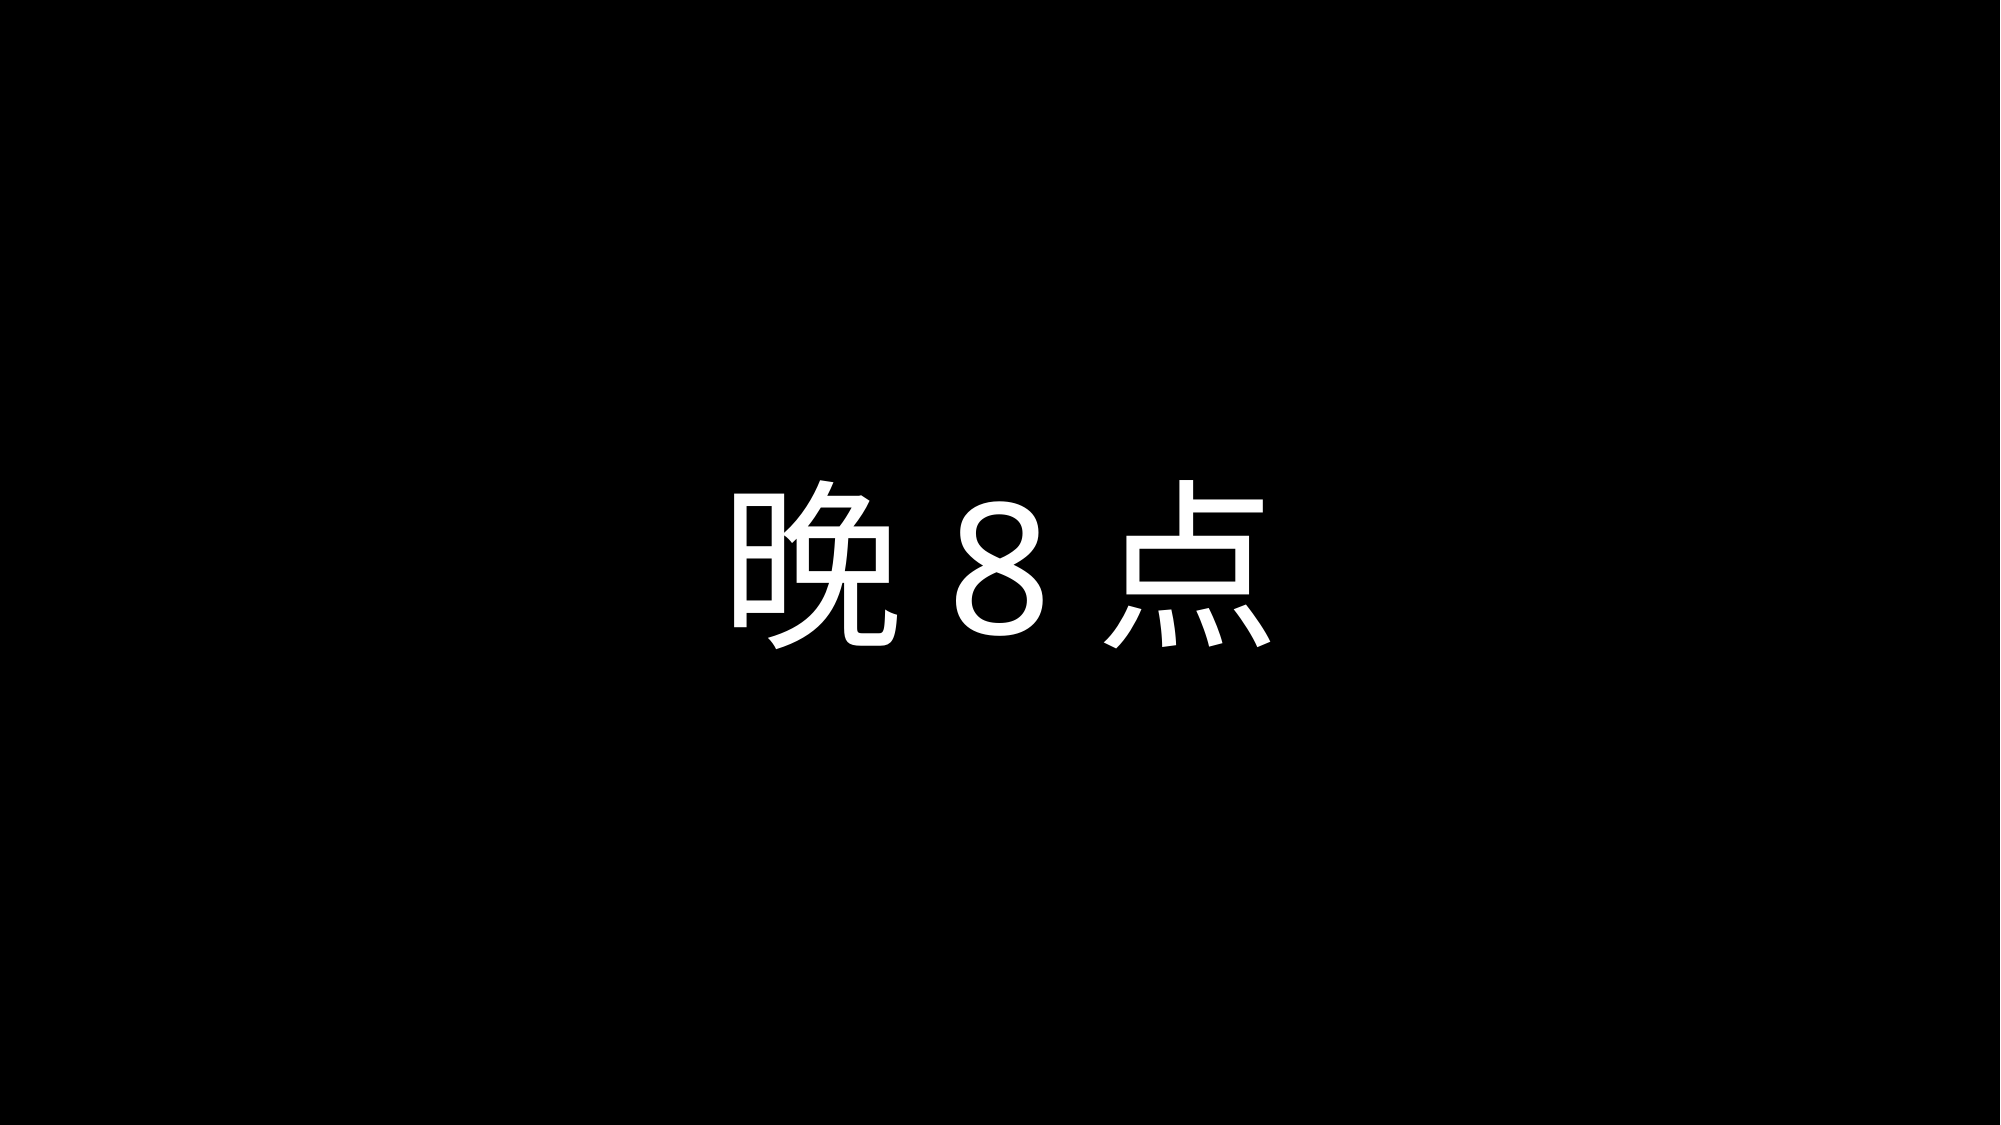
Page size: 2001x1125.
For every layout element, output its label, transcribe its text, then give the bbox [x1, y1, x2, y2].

text_box 晚8点 [703, 443, 1297, 679]
